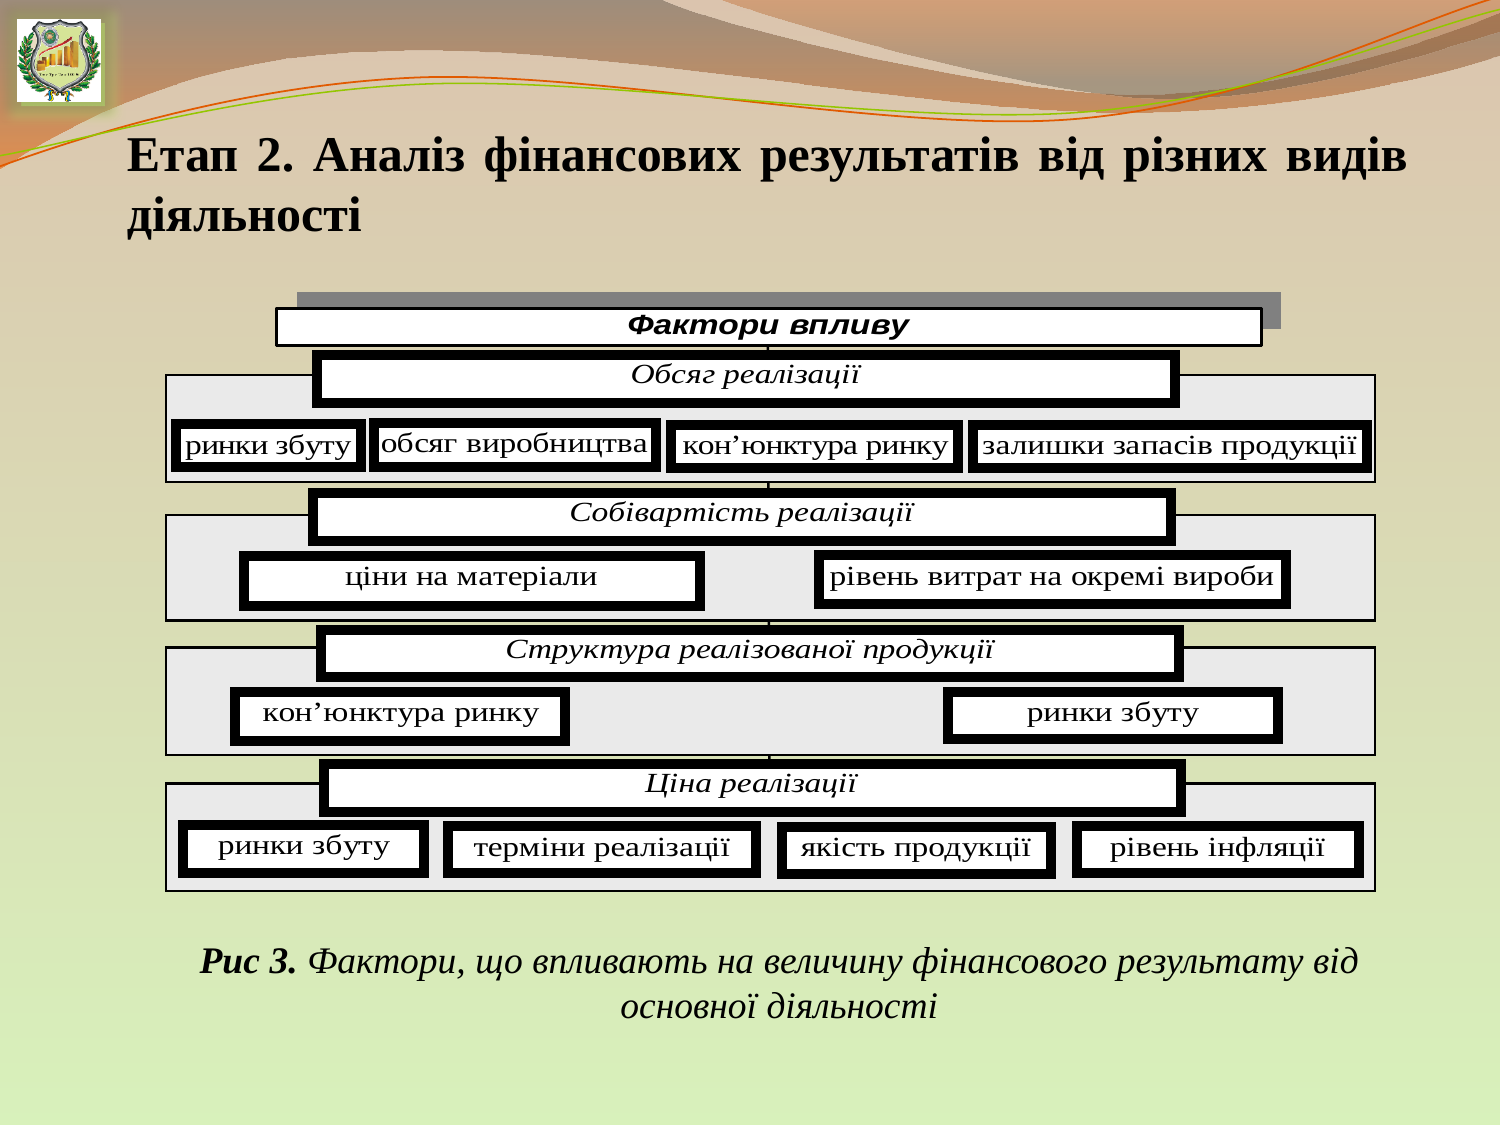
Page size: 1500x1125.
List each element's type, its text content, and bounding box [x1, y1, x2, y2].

text_box Етап 2. Аналіз фінансових результатів від різних видів діяльності [112, 113, 1424, 249]
picture [17, 18, 101, 102]
text_box Рис 3. Фактори, що впливають на величину фінансового результату від основної діяльності [135, 928, 1424, 1034]
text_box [161, 290, 1377, 894]
